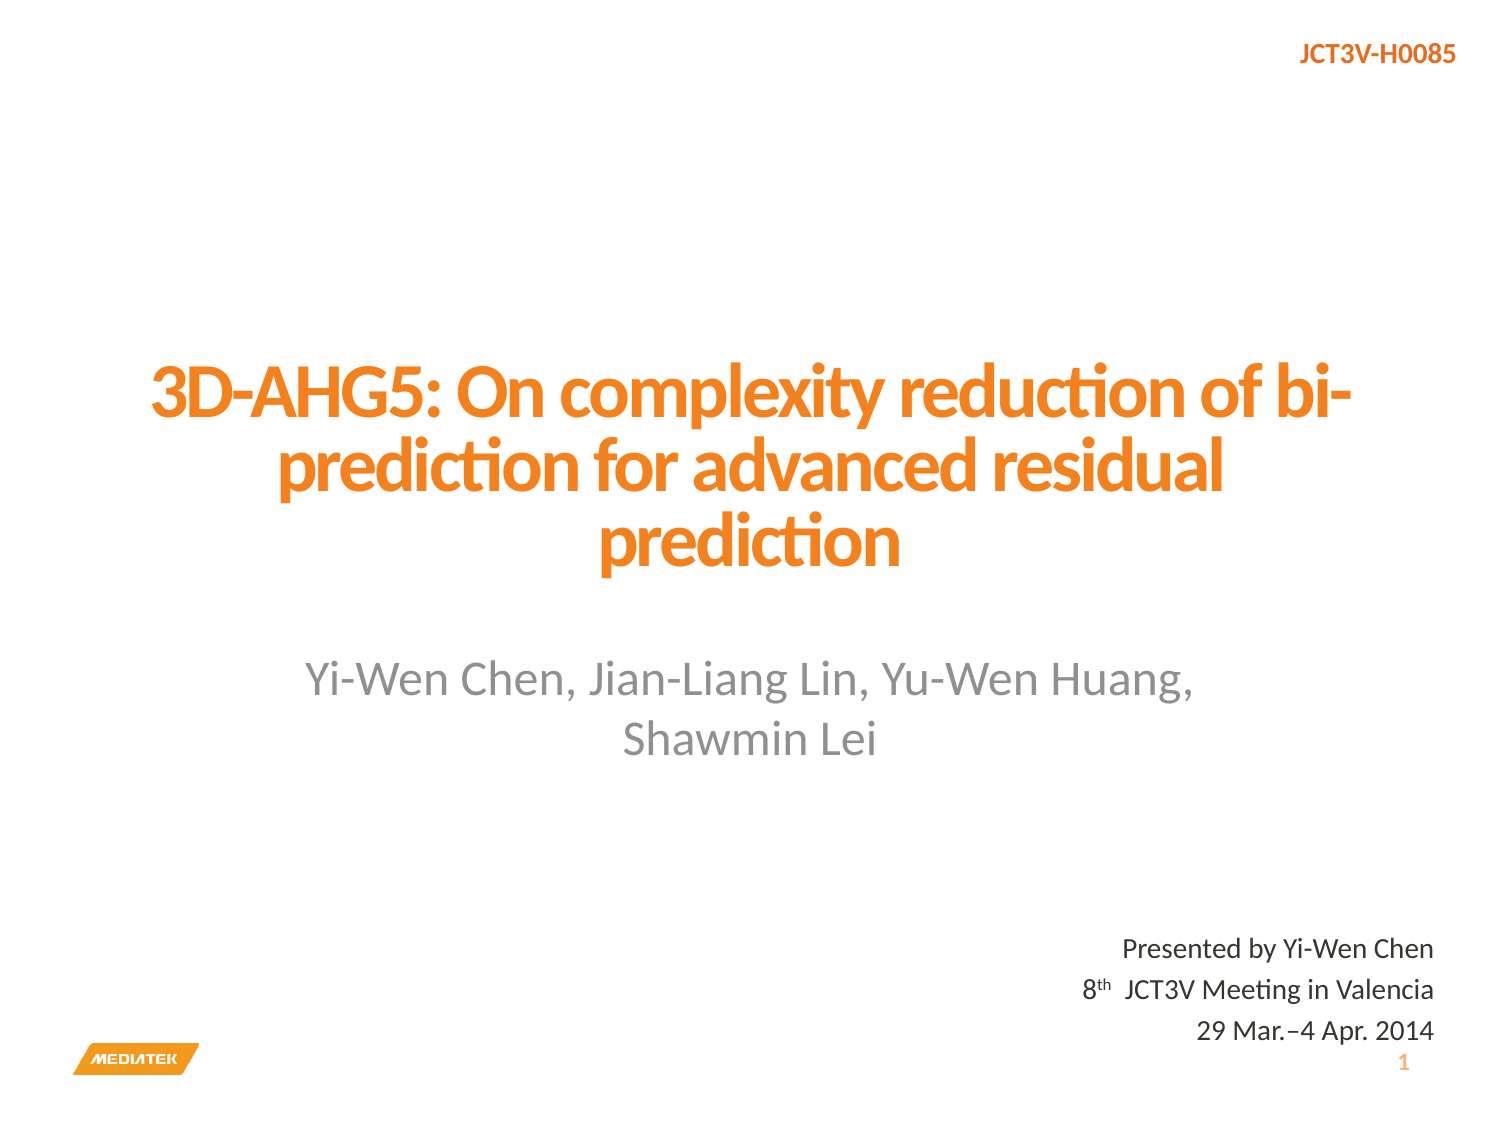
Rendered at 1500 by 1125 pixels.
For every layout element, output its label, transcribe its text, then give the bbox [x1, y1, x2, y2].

title 3D-AHG5: On complexity reduction of bi-prediction for advanced residual prediction [112, 349, 1388, 591]
text_box Presented by Yi-Wen Chen 8th JCT3V Meeting in Valencia 29 Mar.–4 Apr. 2014 [787, 922, 1450, 1054]
subtitle Yi-Wen Chen, Jian-Liang Lin, Yu-Wen Huang, Shawmin Lei [225, 637, 1275, 925]
picture [73, 1043, 199, 1075]
slide_number 1 [1251, 1054, 1425, 1090]
